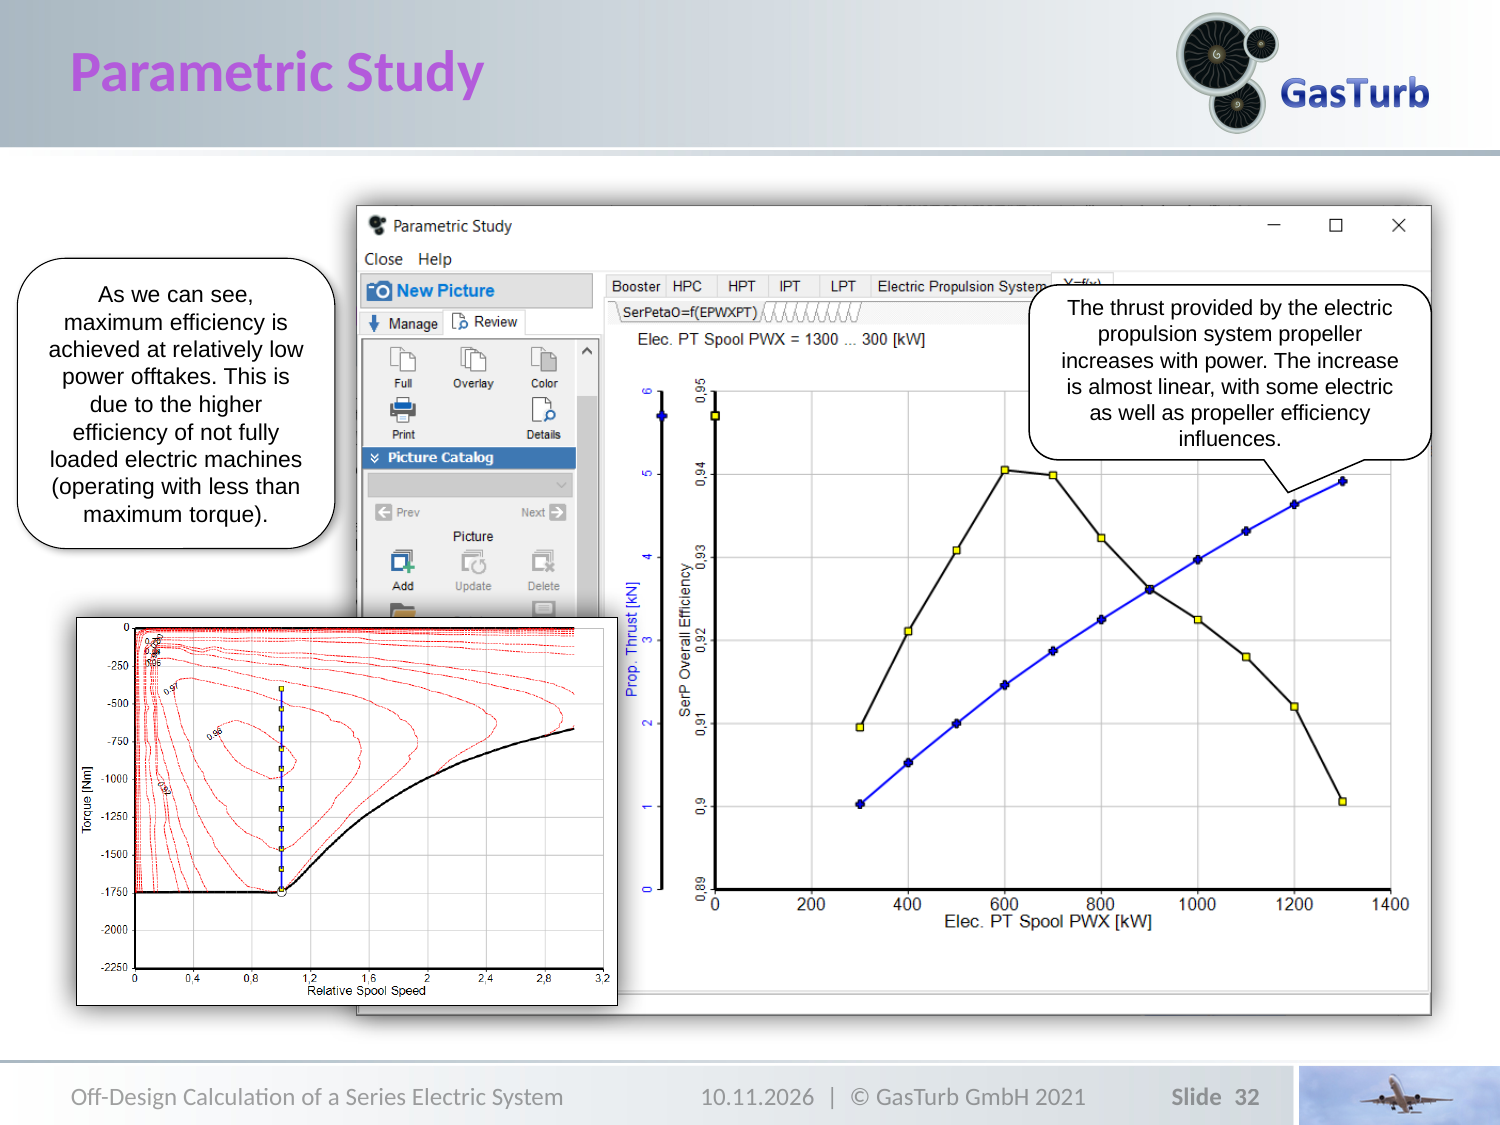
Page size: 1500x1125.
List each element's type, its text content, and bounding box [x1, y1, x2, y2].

text_box As we can see, maximum efficiency is achieved at relatively low power offtakes. This is due to the higher efficiency of not fully loaded electric machines (operating with less than maximum torque). [17, 258, 335, 549]
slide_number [665, 1065, 827, 1125]
picture [76, 205, 1432, 1016]
picture [0, 1060, 1500, 1125]
slide_number 32 [1234, 1065, 1294, 1125]
footer Off-Design Calculation of a Series Electric System [0, 1065, 665, 1125]
picture [0, 0, 1500, 156]
title Parametric Study [70, 0, 1164, 148]
